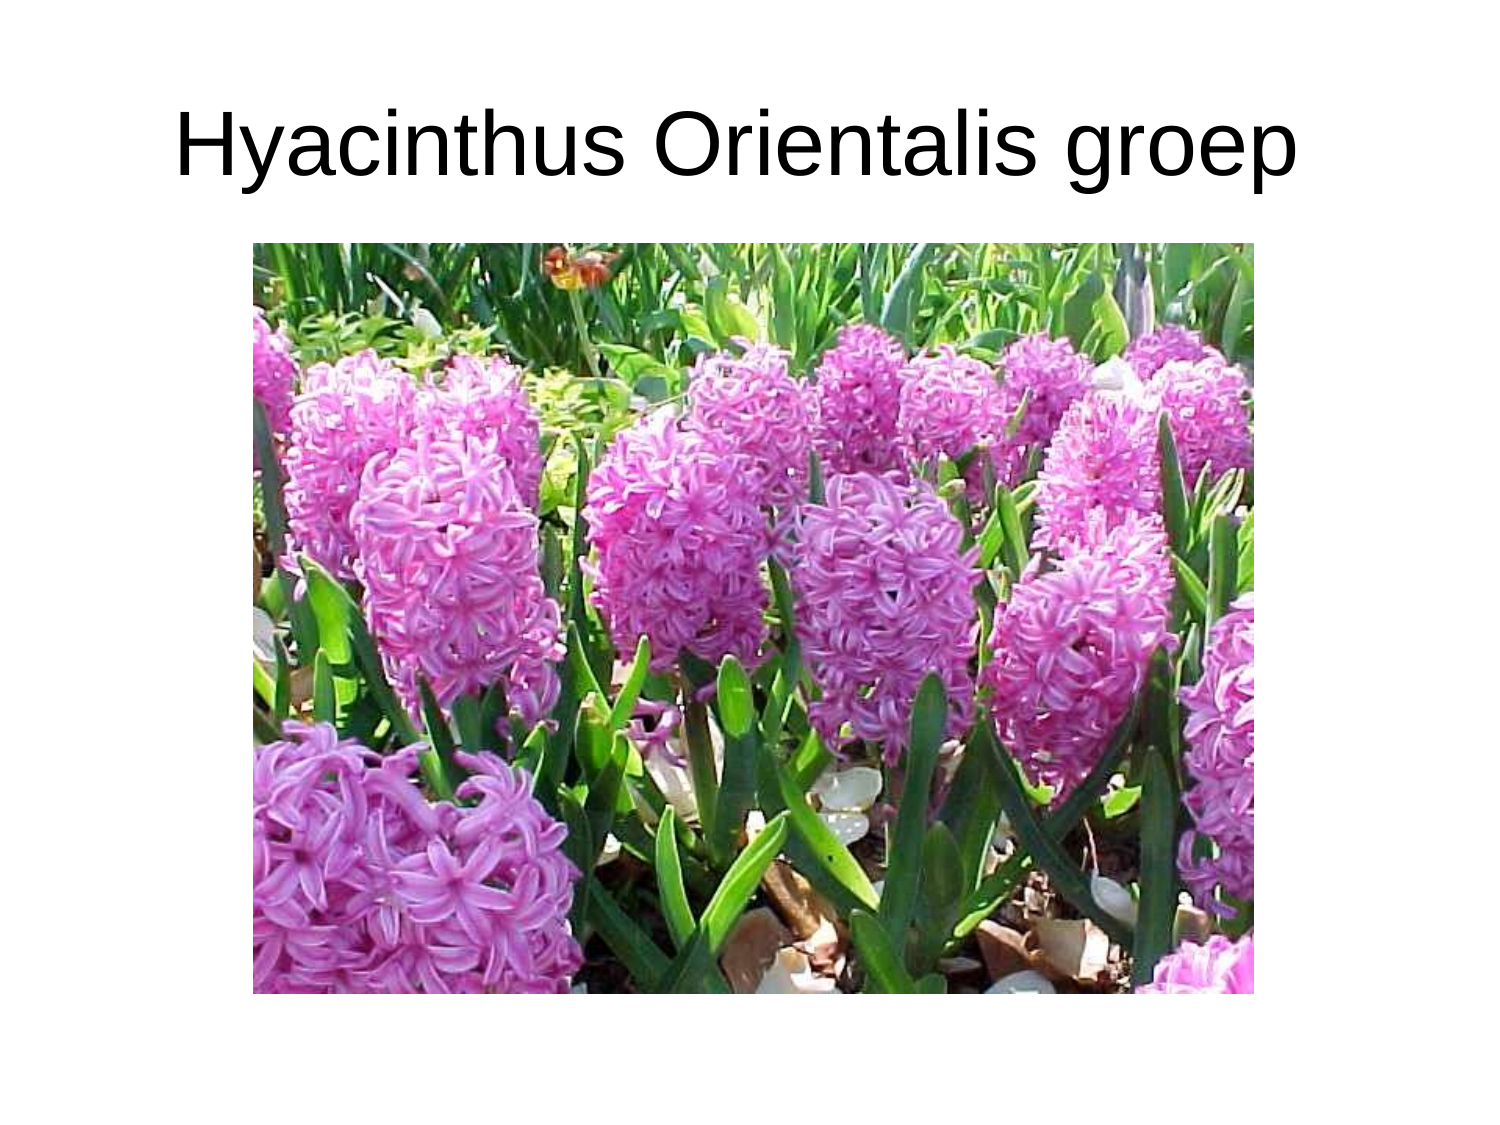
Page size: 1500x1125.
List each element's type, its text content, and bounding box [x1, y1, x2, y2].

title Hyacinthus Orientalis groep [75, 45, 1425, 233]
picture [253, 243, 1255, 994]
